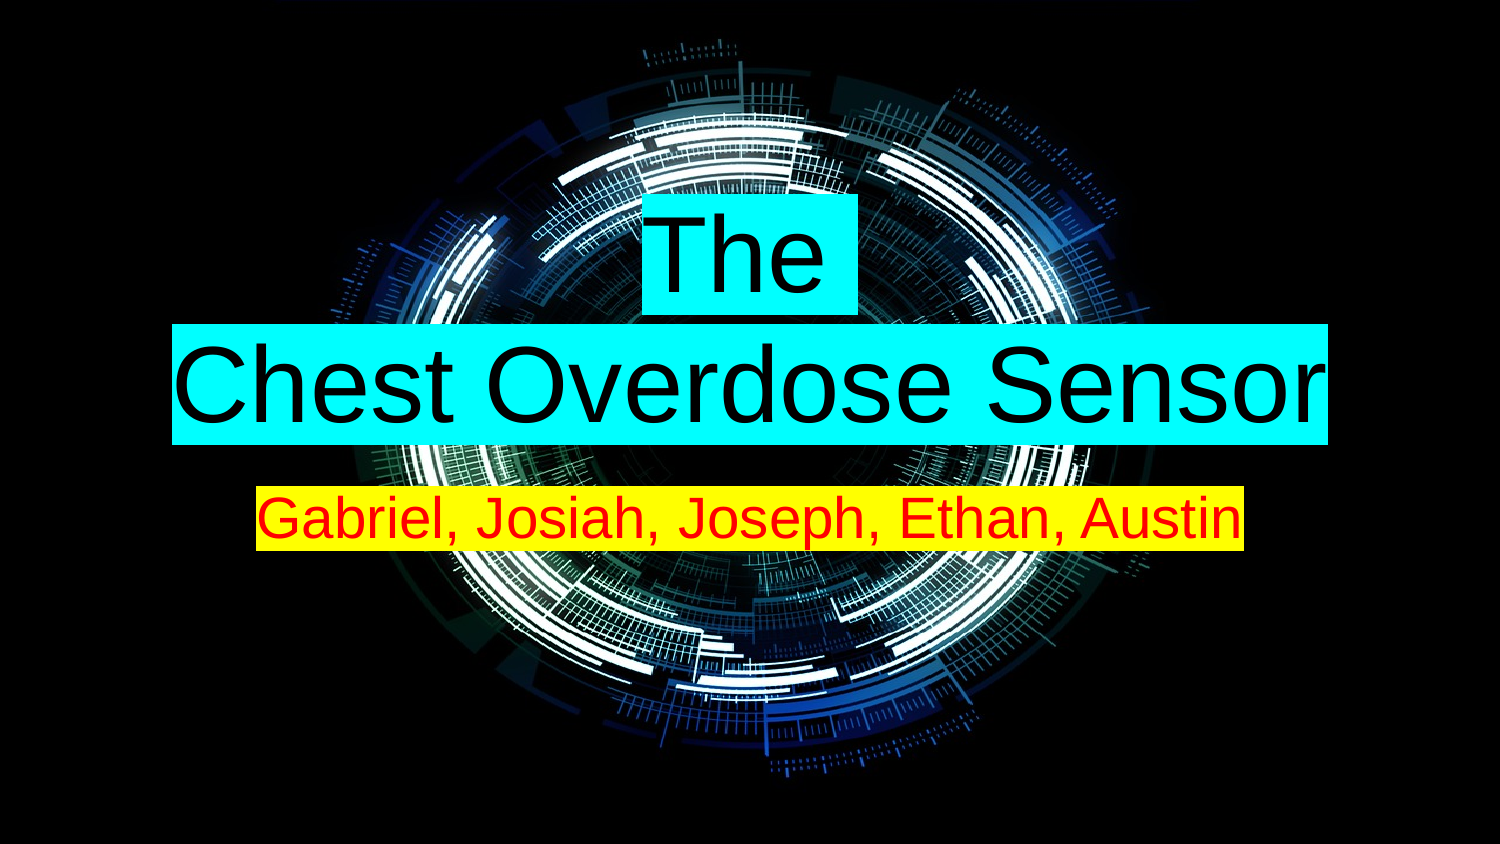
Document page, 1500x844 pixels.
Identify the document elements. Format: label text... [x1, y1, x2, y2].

picture [0, 0, 1500, 844]
title The Chest Overdose Sensor [51, 122, 1449, 459]
subtitle Gabriel, Josiah, Joseph, Ethan, Austin [51, 464, 1449, 595]
